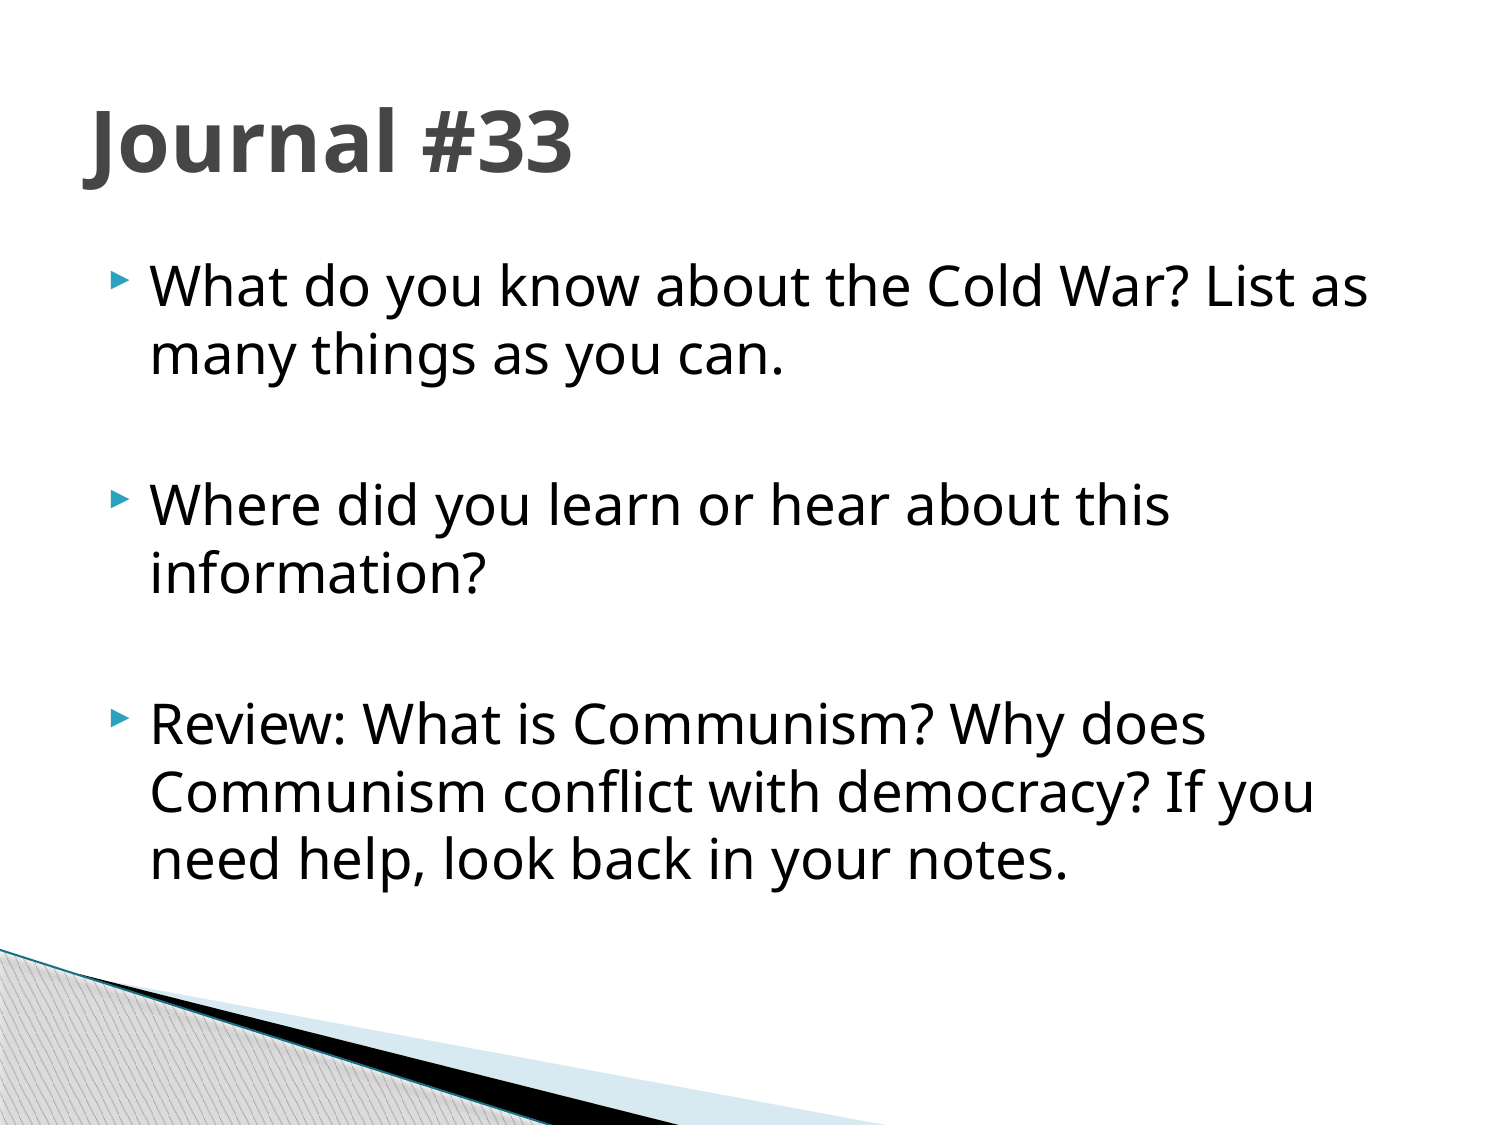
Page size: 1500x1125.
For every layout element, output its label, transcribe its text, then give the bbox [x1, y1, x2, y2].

title Journal #33 [75, 45, 1425, 233]
list What do you know about the Cold War? List as many things as you can. Where did you learn or hear about this information? Review: What is Communism? Why does Communism conflict with democracy? If you need help, look back in your notes. [75, 243, 1425, 986]
